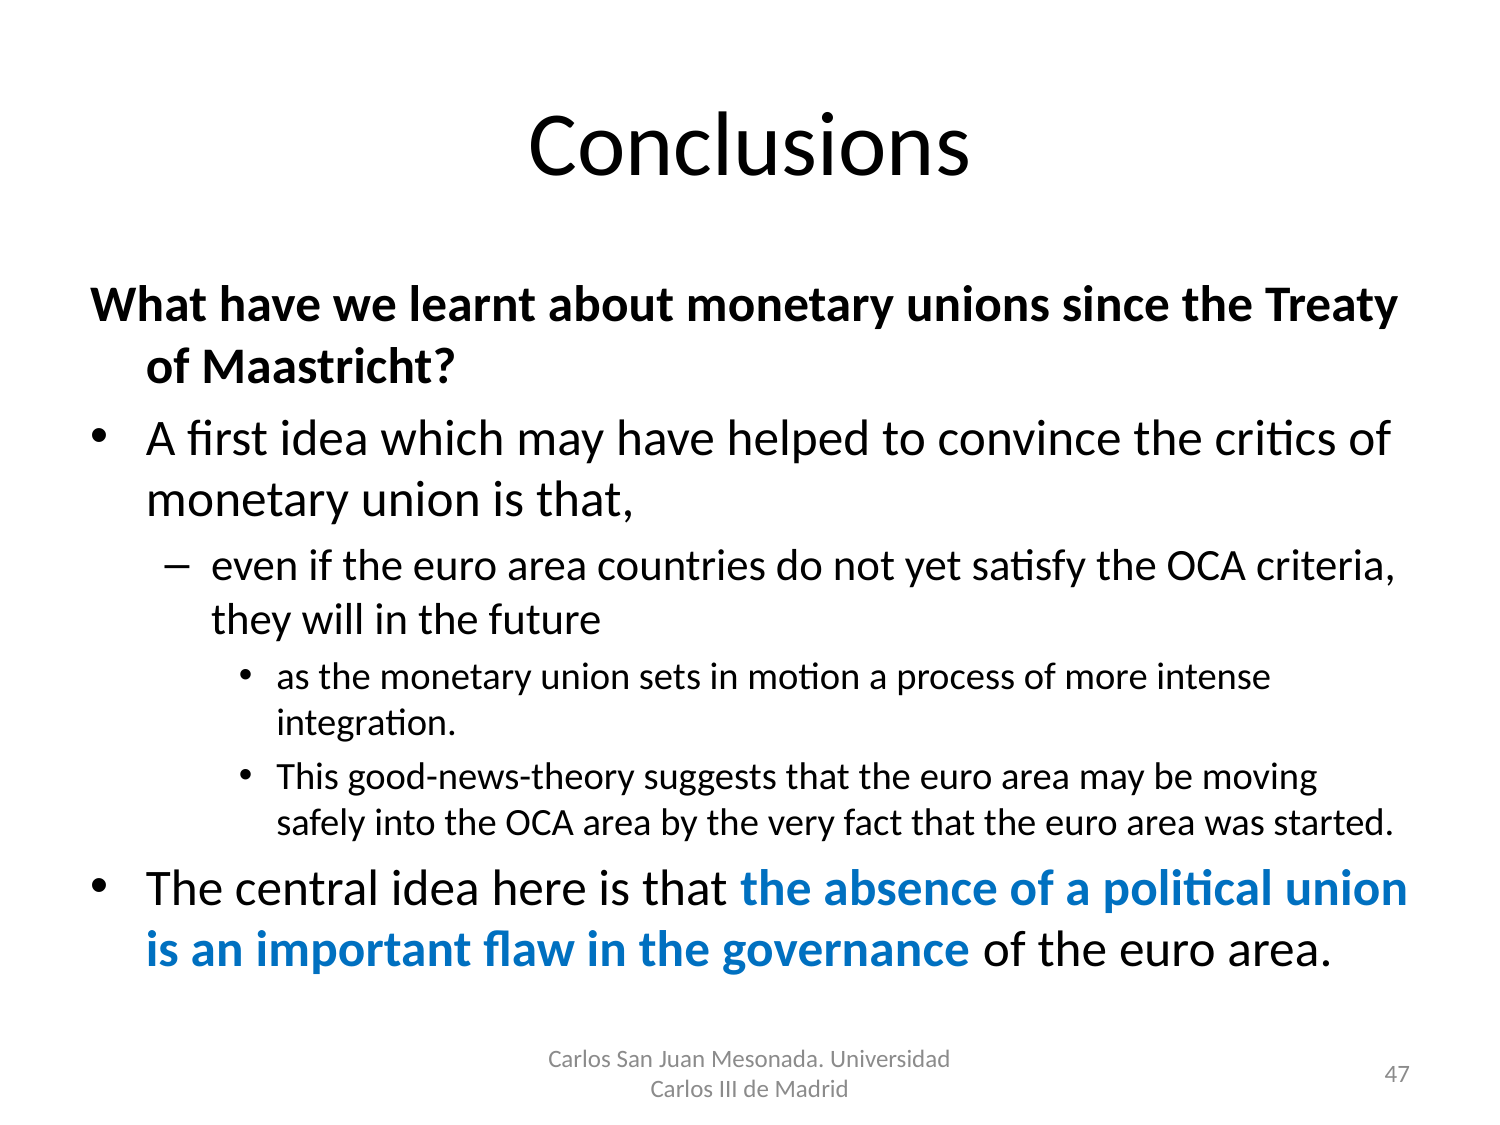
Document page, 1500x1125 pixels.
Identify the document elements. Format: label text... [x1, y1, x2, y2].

list What have we learnt about monetary unions since the Treaty of Maastricht? A first idea which may have helped to convince the critics of monetary union is that, even if the euro area countries do not yet satisfy the OCA criteria, they will in the future as the monetary union sets in motion a process of more intense integration. This good-news-theory suggests that the euro area may be moving safely into the OCA area by the very fact that the euro area was started. The central idea here is that the absence of a political union is an important flaw in the governance of the euro area. [74, 262, 1426, 1006]
title Conclusions [74, 44, 1426, 233]
slide_number 47 [1074, 1042, 1425, 1103]
footer Carlos San Juan Mesonada. Universidad Carlos III de Madrid [512, 1042, 988, 1103]
